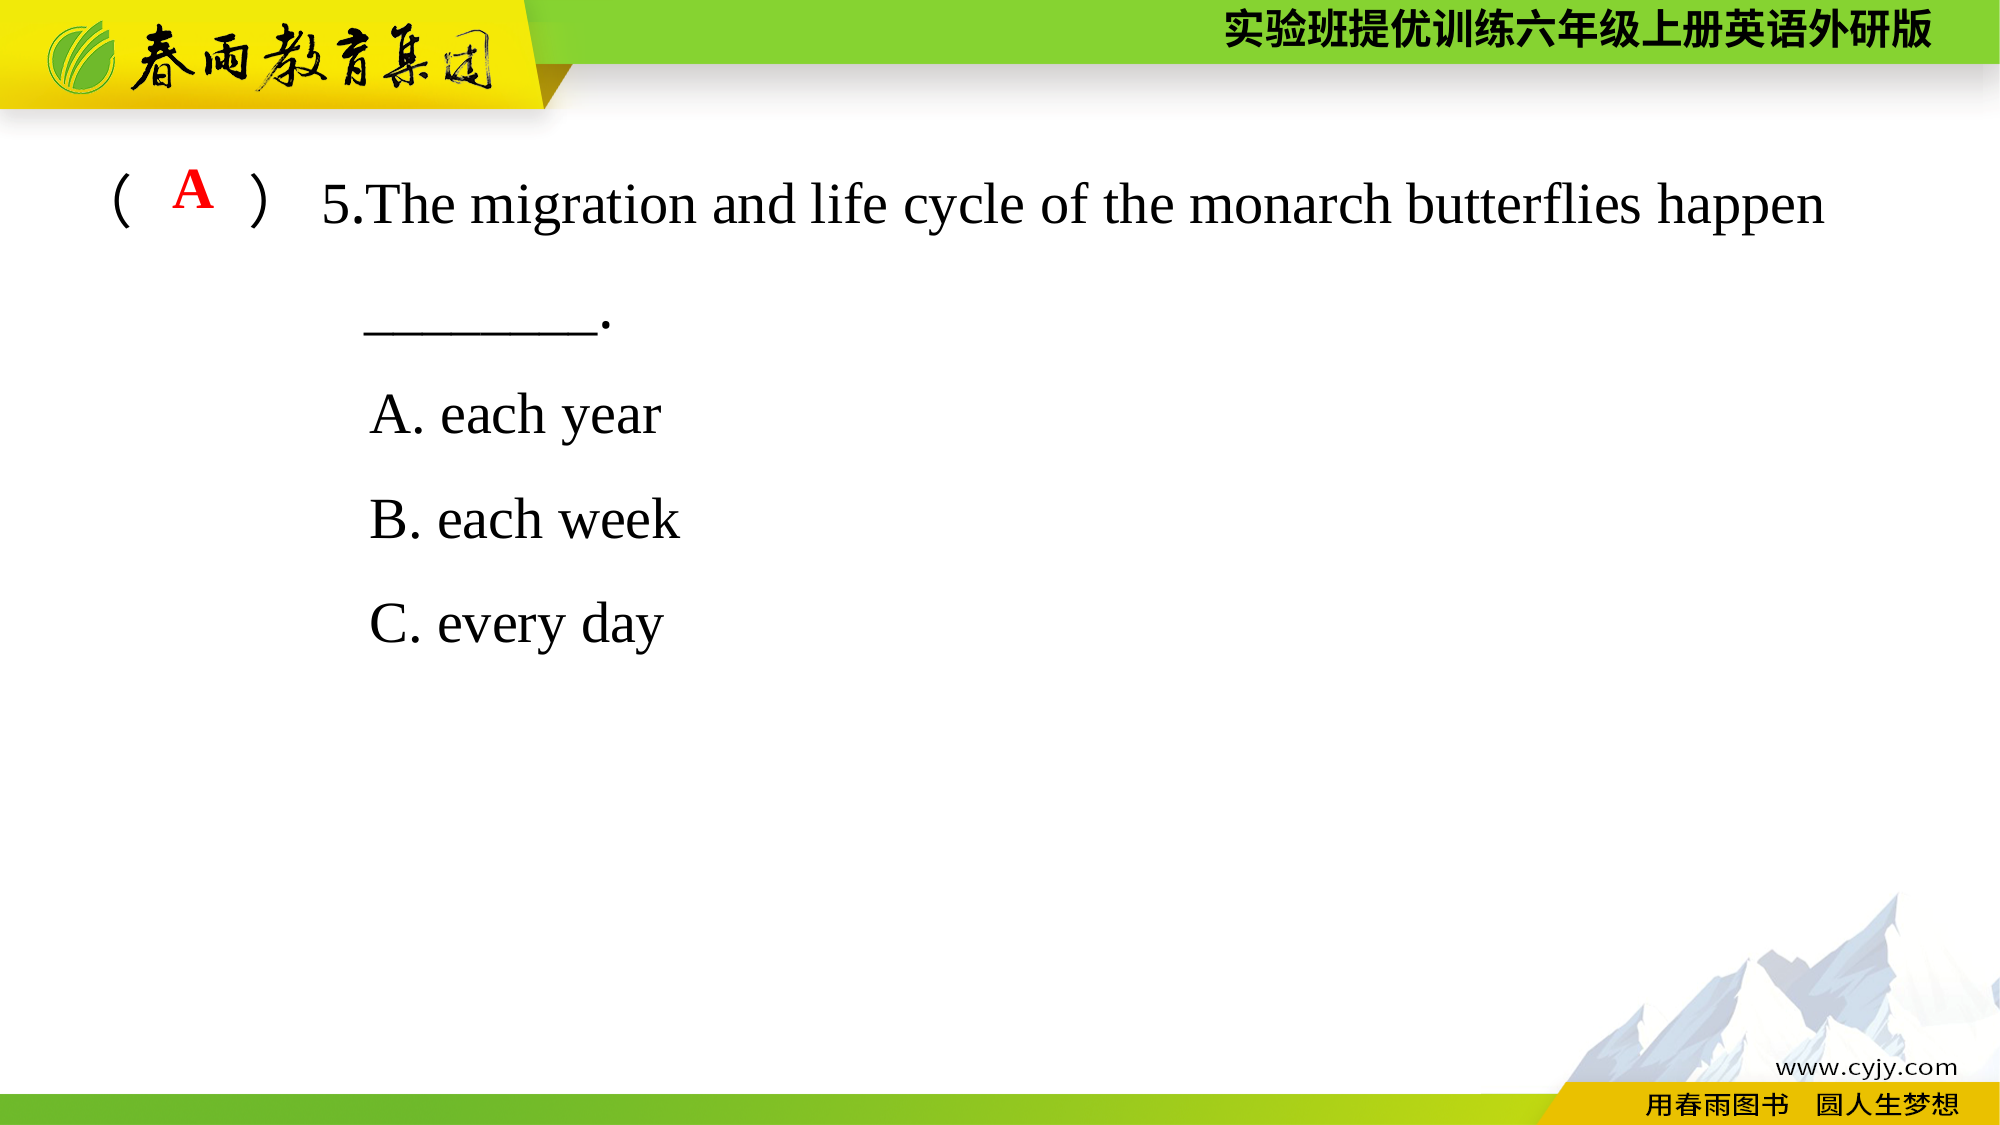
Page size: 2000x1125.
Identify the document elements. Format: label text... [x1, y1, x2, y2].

picture [0, 0, 2000, 1125]
list （ ）5.The migration and life cycle of the monarch butterflies happen ________. A. each year B. each week C. every day [59, 122, 1944, 655]
text_box A [157, 142, 230, 228]
